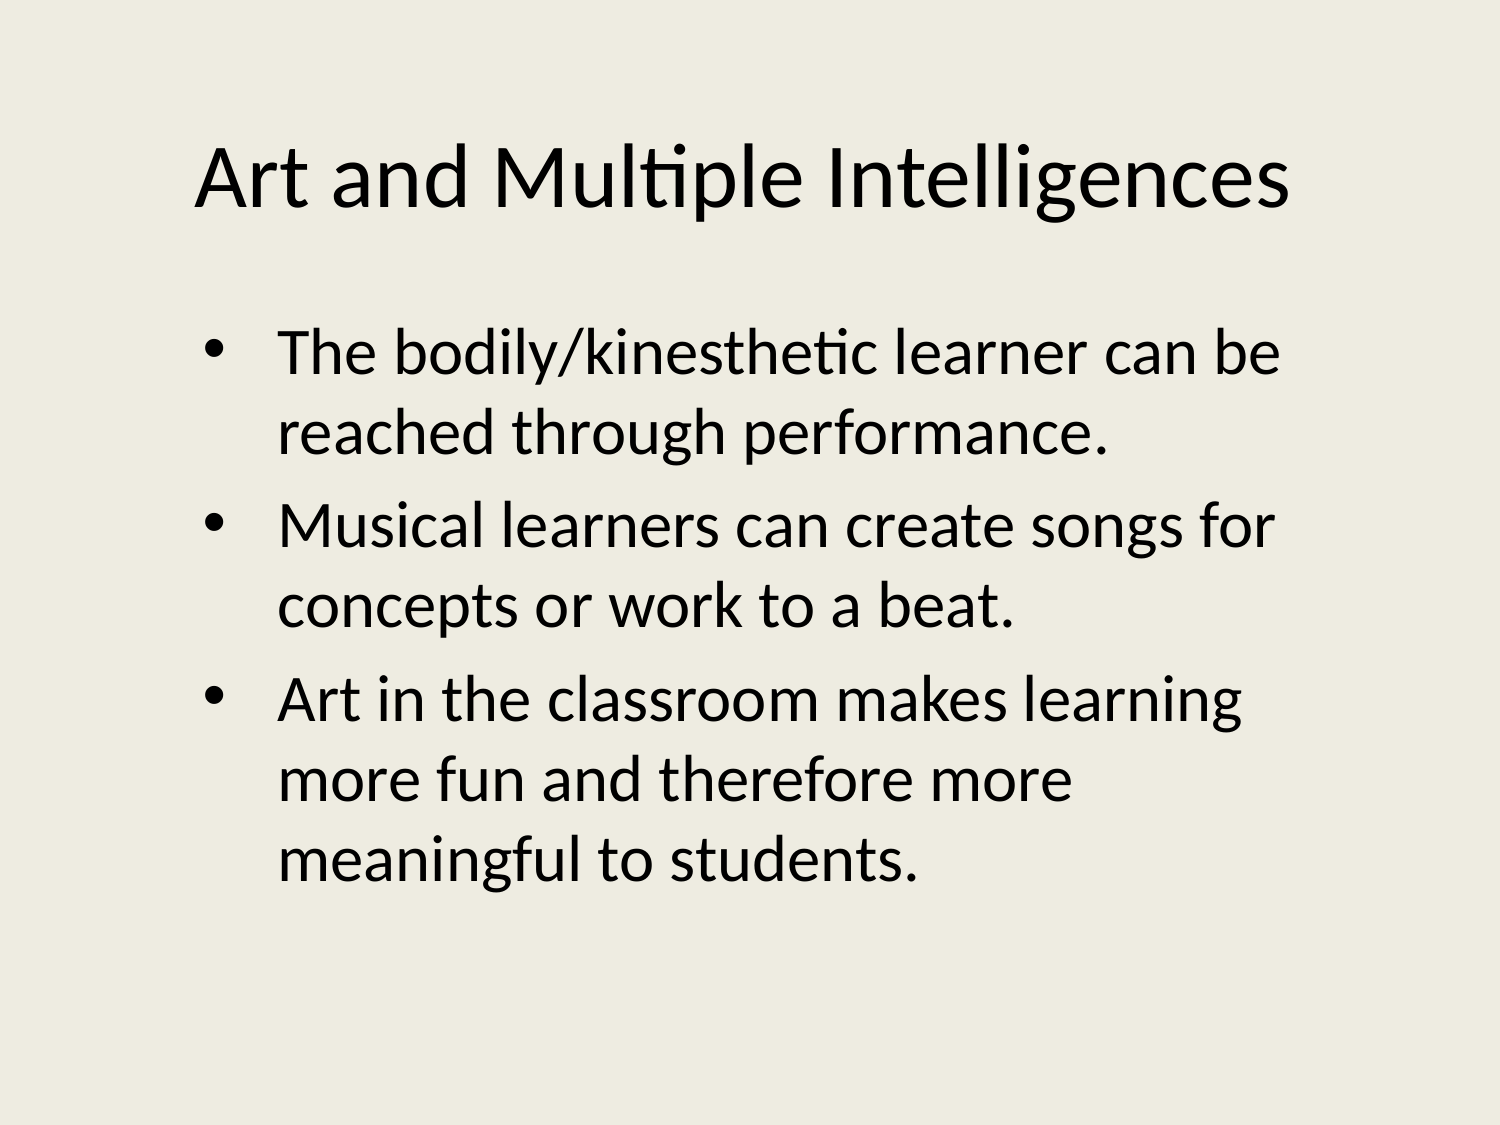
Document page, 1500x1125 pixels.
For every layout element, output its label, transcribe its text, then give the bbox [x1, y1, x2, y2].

title Art and Multiple Intelligences [24, 50, 1463, 292]
subtitle The bodily/kinesthetic learner can be reached through performance. Musical learners can create songs for concepts or work to a beat. Art in the classroom makes learning more fun and therefore more meaningful to students. [187, 299, 1338, 925]
